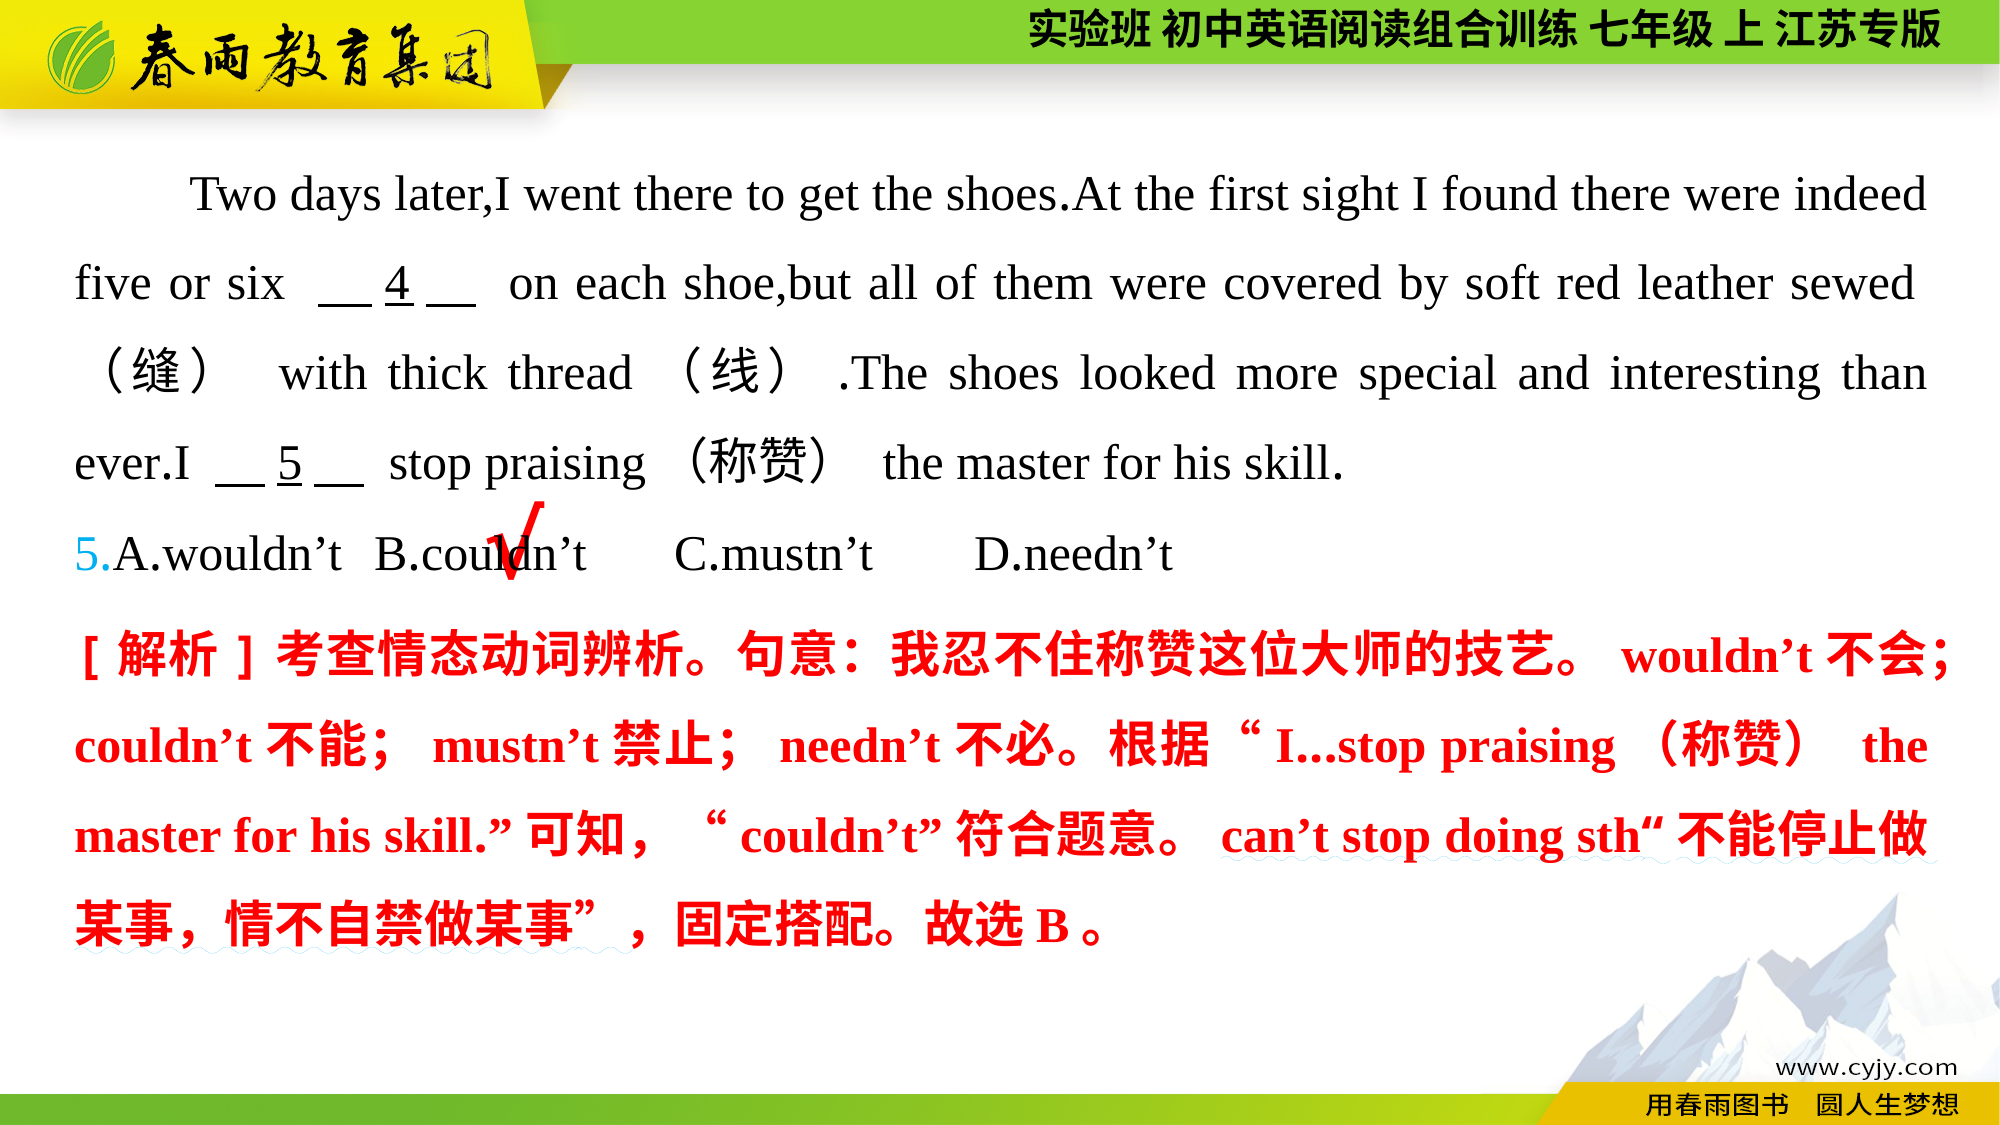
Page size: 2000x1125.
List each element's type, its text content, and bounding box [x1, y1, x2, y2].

text_box [解析]考查情态动词辨析。句意：我忍不住称赞这位大师的技艺。wouldn’t不会；couldn’t不能；mustn’t禁止；needn’t不必。根据“I...stop praising（称赞） the master for his skill.”可知，“couldn’t”符合题意。can’t stop doing sth“不能停止做某事，情不自禁做某事”，固定搭配。故选B。 [59, 585, 1944, 961]
picture [0, 0, 2000, 1125]
text_box √ [468, 581, 566, 585]
list Two days later,I went there to get the shoes.At the first sight I found there were indeed five or six 4 on each shoe,but all of them were covered by soft red leather sewed（缝） with thick thread（线）.The shoes looked more special and interesting than ever.I 5 stop praising（称赞） the master for his skill. 5.A.wouldn’t B.couldn’t C.mustn’t D.needn’t [59, 122, 1944, 581]
